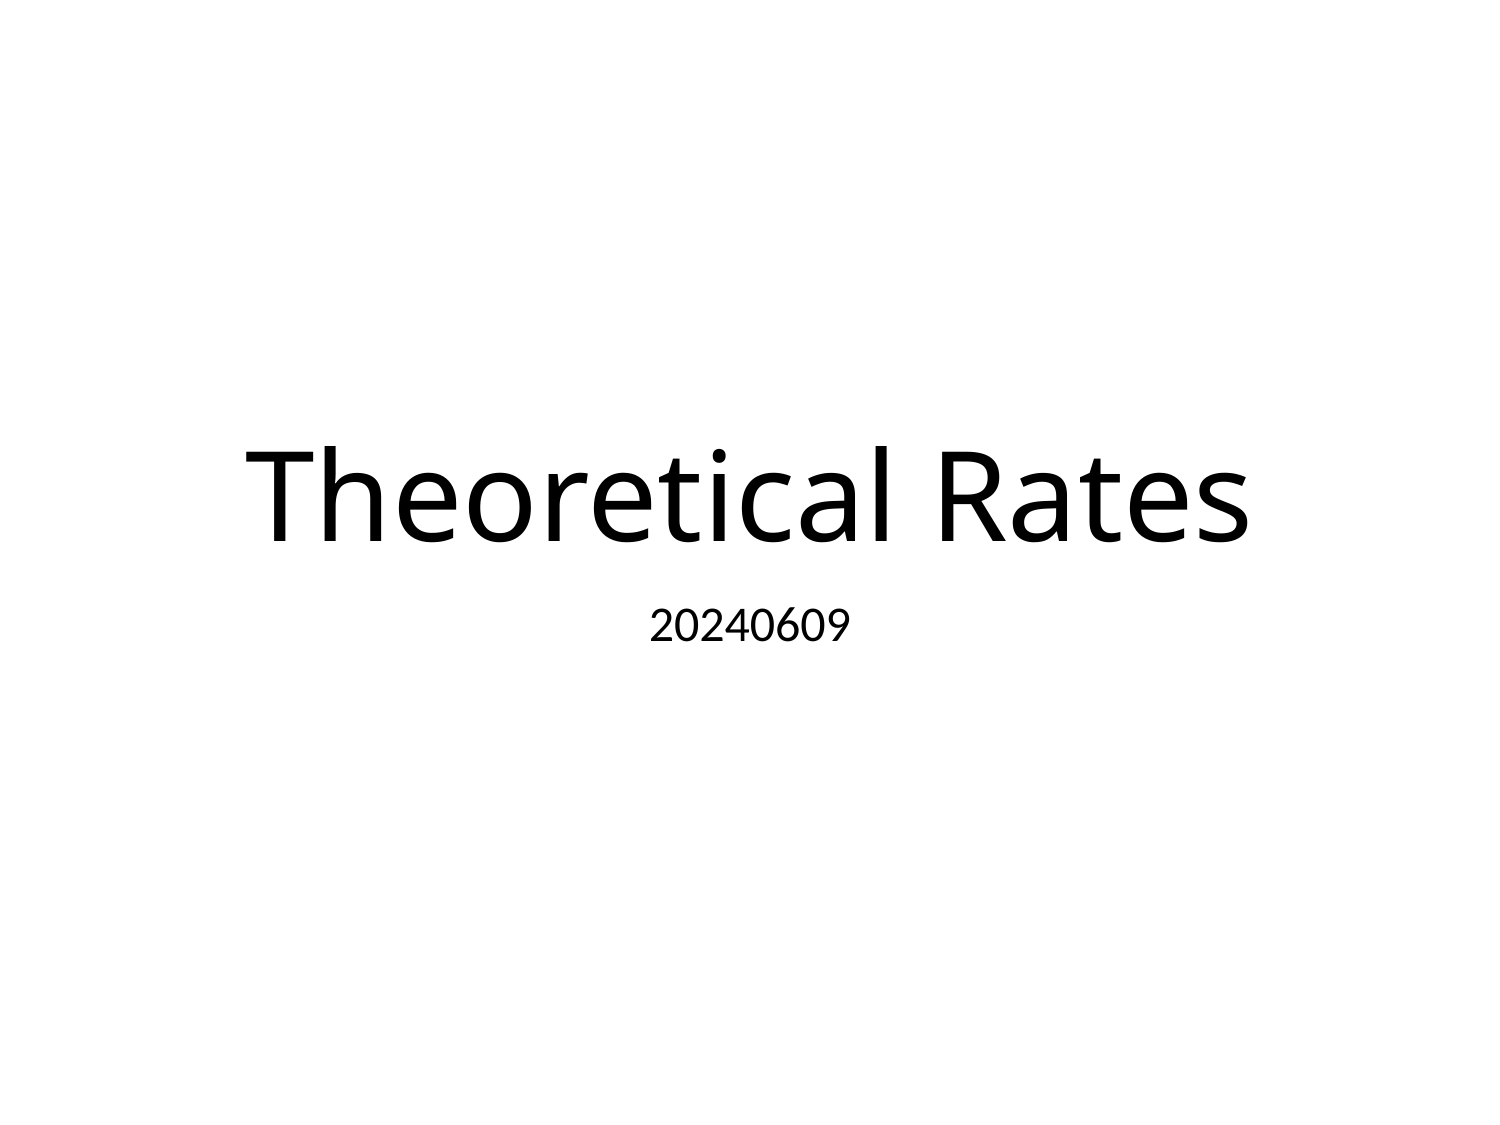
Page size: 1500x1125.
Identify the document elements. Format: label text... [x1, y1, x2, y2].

subtitle 20240609 [187, 590, 1313, 863]
title Theoretical Rates [112, 184, 1388, 576]
